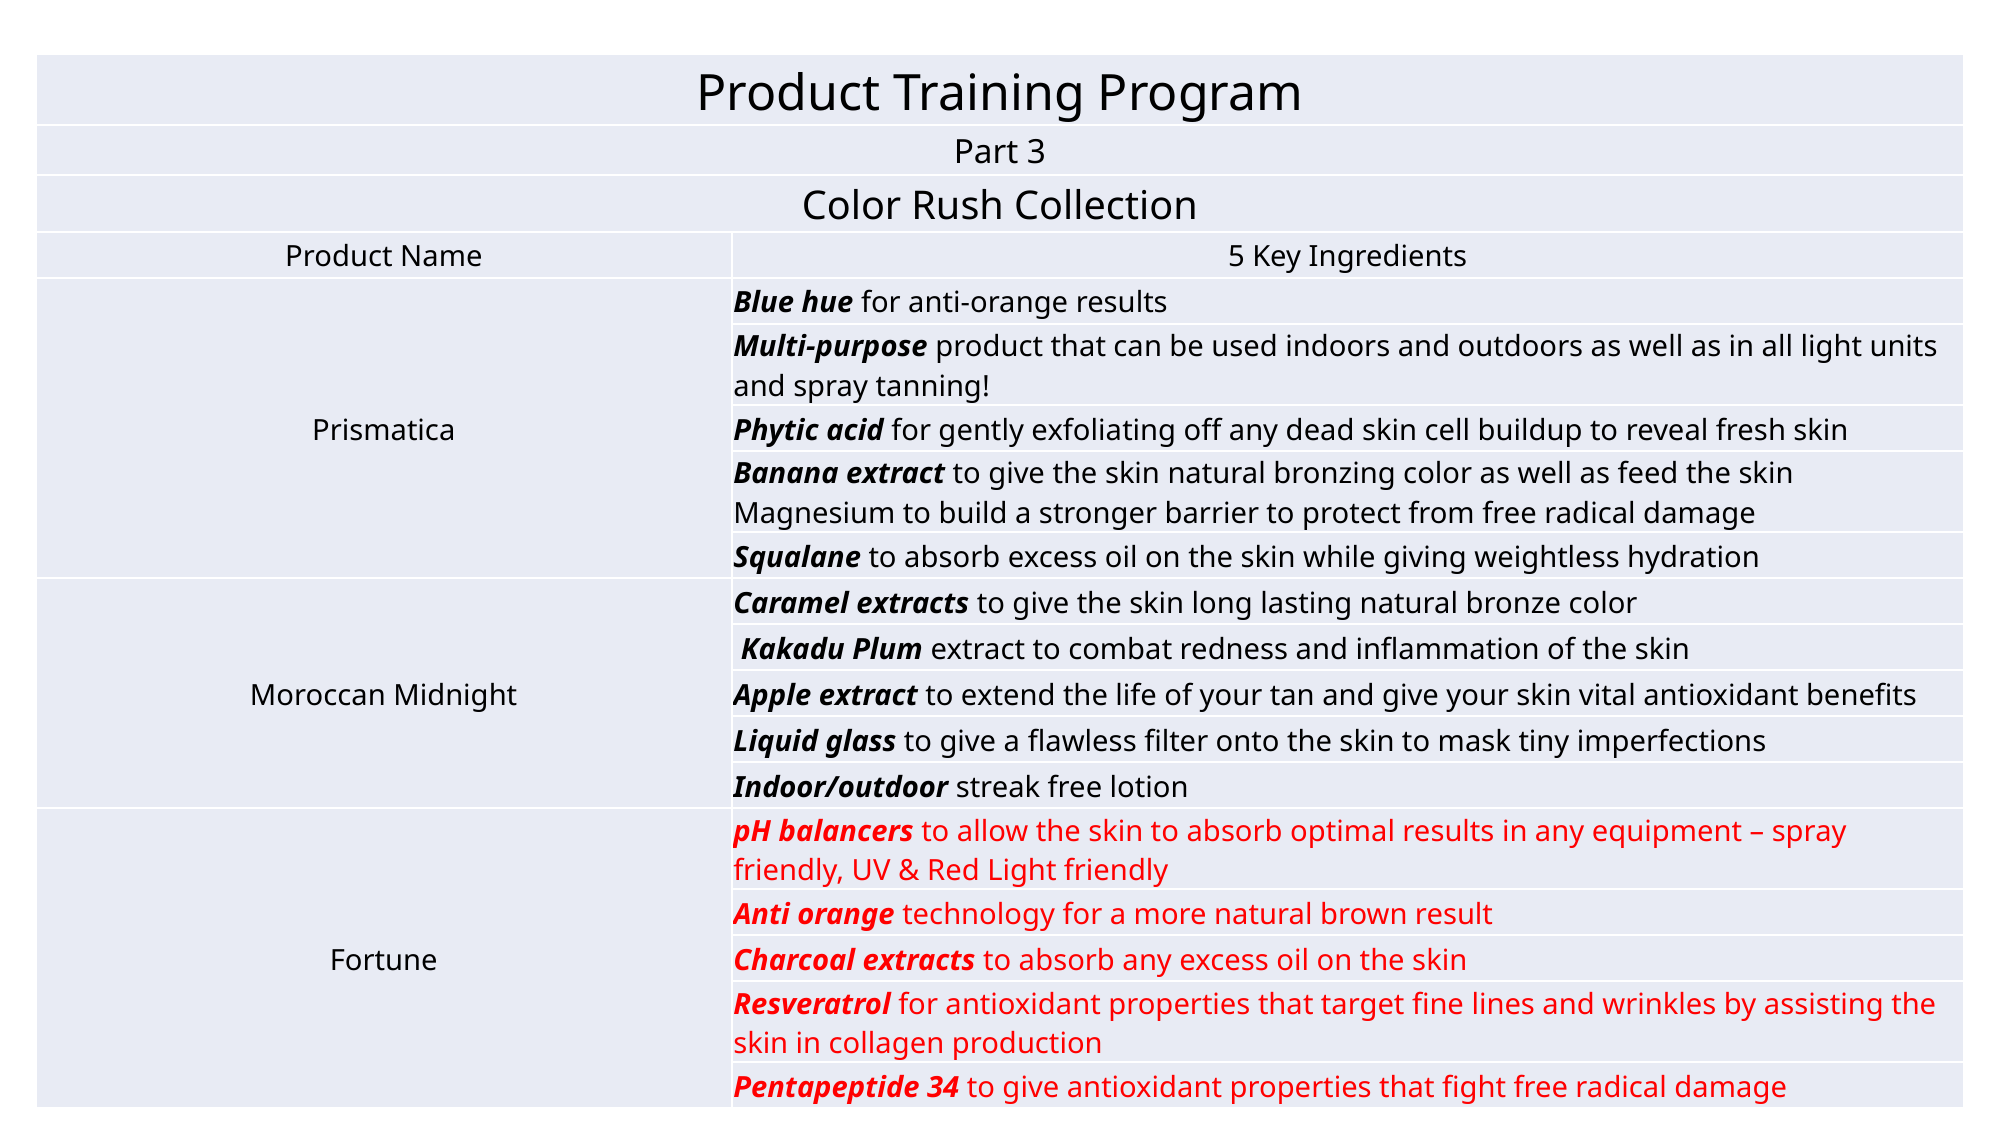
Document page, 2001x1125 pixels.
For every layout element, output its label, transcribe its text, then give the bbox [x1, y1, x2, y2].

table_cell Fortune [37, 809, 731, 1107]
table_header Product Training Program [37, 55, 1963, 124]
table_cell Color Rush Collection [37, 176, 1963, 231]
table_cell Kakadu Plum extract to combat redness and inflammation of the skin [733, 625, 1963, 669]
table_cell Prismatica [37, 279, 731, 577]
table_cell Product Name [37, 233, 731, 277]
table_cell Banana extract to give the skin natural bronzing color as well as feed the skin Magnesium to build a stronger barrier to protect from free radical damage [733, 452, 1963, 531]
table_cell Phytic acid for gently exfoliating off any dead skin cell buildup to reveal fresh skin [733, 406, 1963, 450]
table_cell Indoor/outdoor streak free lotion [733, 763, 1963, 807]
table_cell Squalane to absorb excess oil on the skin while giving weightless hydration [733, 533, 1963, 577]
table_cell Apple extract to extend the life of your tan and give your skin vital antioxidant benefits [733, 671, 1963, 715]
table_cell Part 3 [37, 126, 1963, 174]
table_cell Anti orange technology for a more natural brown result [733, 890, 1963, 934]
table_cell Resveratrol for antioxidant properties that target fine lines and wrinkles by assisting the skin in collagen production [733, 982, 1963, 1061]
table_cell Pentapeptide 34 to give antioxidant properties that fight free radical damage [733, 1063, 1963, 1107]
table_cell Multi-purpose product that can be used indoors and outdoors as well as in all light units and spray tanning! [733, 325, 1963, 404]
table_cell Blue hue for anti-orange results [733, 279, 1963, 323]
table_cell pH balancers to allow the skin to absorb optimal results in any equipment – spray friendly, UV & Red Light friendly [733, 809, 1963, 888]
table_cell Liquid glass to give a flawless filter onto the skin to mask tiny imperfections [733, 717, 1963, 761]
table_cell Caramel extracts to give the skin long lasting natural bronze color [733, 579, 1963, 623]
table_cell 5 Key Ingredients [733, 233, 1963, 277]
table_cell Charcoal extracts to absorb any excess oil on the skin [733, 936, 1963, 980]
table_cell Moroccan Midnight [37, 579, 731, 807]
